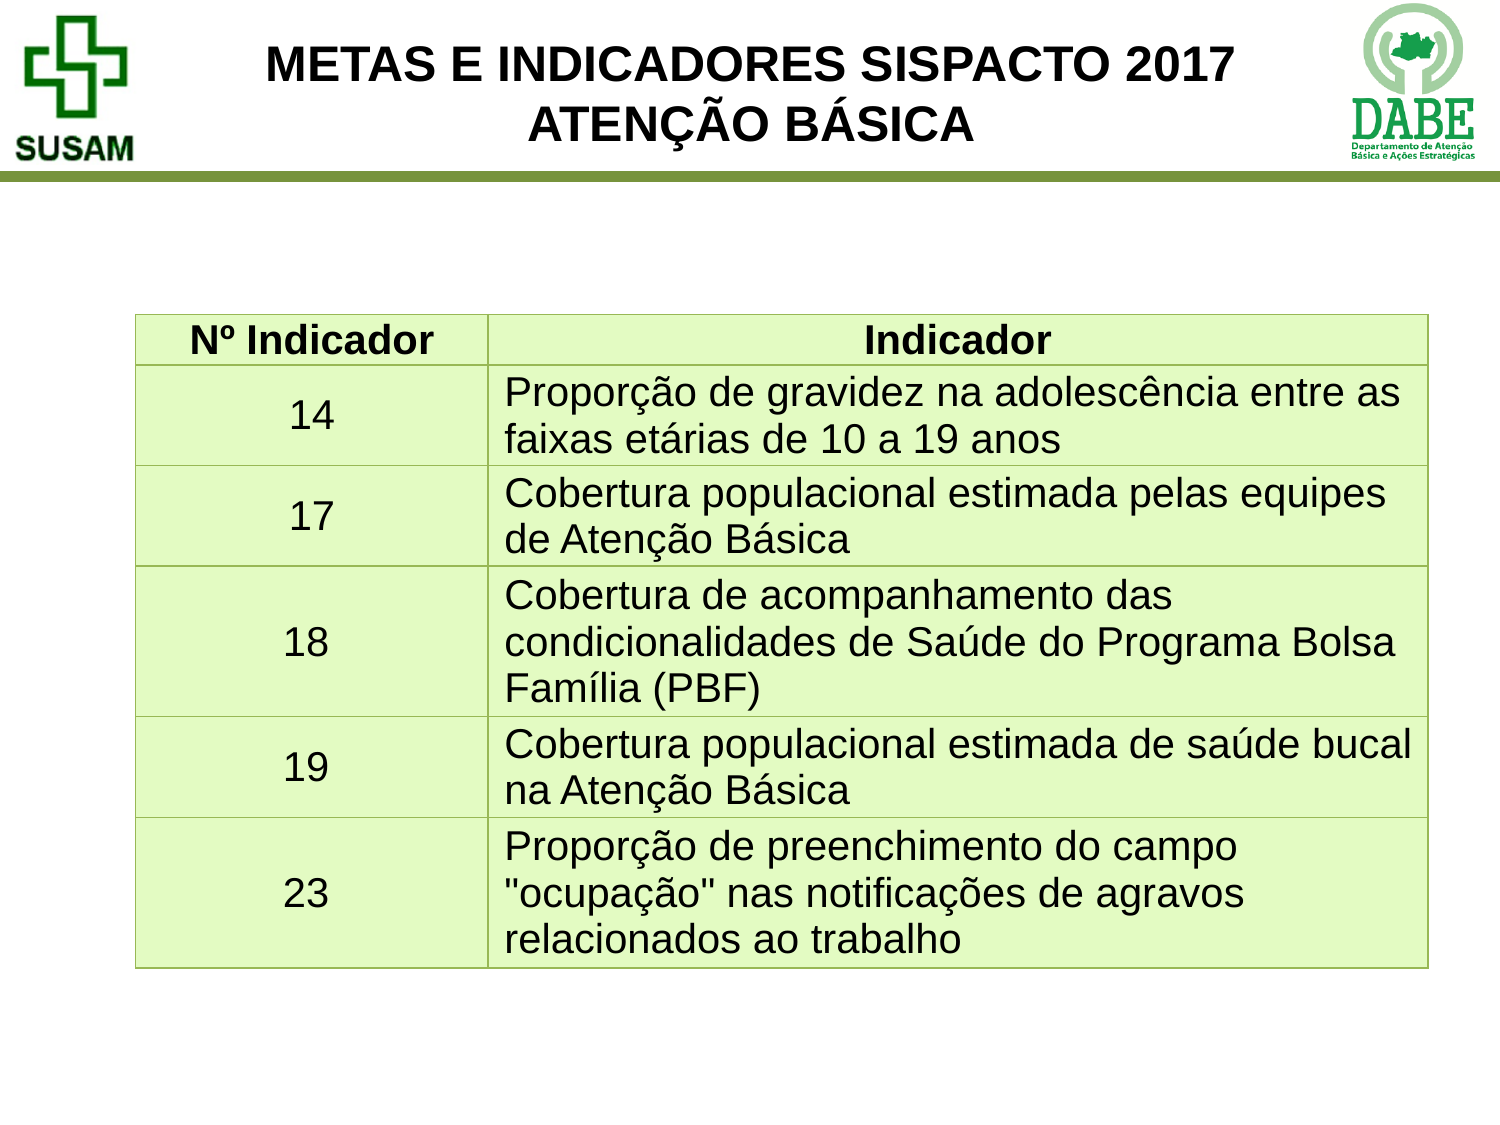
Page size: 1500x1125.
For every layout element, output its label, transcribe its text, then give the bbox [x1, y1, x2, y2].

table_cell Cobertura de acompanhamento das condicionalidades de Saúde do Programa Bolsa Família (PBF) [489, 567, 1427, 716]
table_cell 19 [136, 717, 487, 817]
table_cell Proporção de gravidez na adolescência entre as faixas etárias de 10 a 19 anos [489, 366, 1427, 465]
table_cell 18 [136, 567, 487, 716]
table_cell 14 [136, 366, 487, 465]
table_cell 23 [136, 818, 487, 967]
table_header Nº Indicador [136, 315, 487, 364]
table_cell Proporção de preenchimento do campo "ocupação" nas notificações de agravos relacionados ao trabalho [489, 818, 1427, 967]
text_box [0, 171, 1500, 182]
table_header Indicador [489, 315, 1427, 364]
table_cell Cobertura populacional estimada pelas equipes de Atenção Básica [489, 466, 1427, 565]
picture [5, 0, 148, 165]
table_cell Cobertura populacional estimada de saúde bucal na Atenção Básica [489, 717, 1427, 817]
text_box METAS E INDICADORES SISPACTO 2017 ATENÇÃO BÁSICA [244, 24, 1258, 160]
table_cell 17 [136, 466, 487, 565]
picture [1333, 0, 1495, 165]
